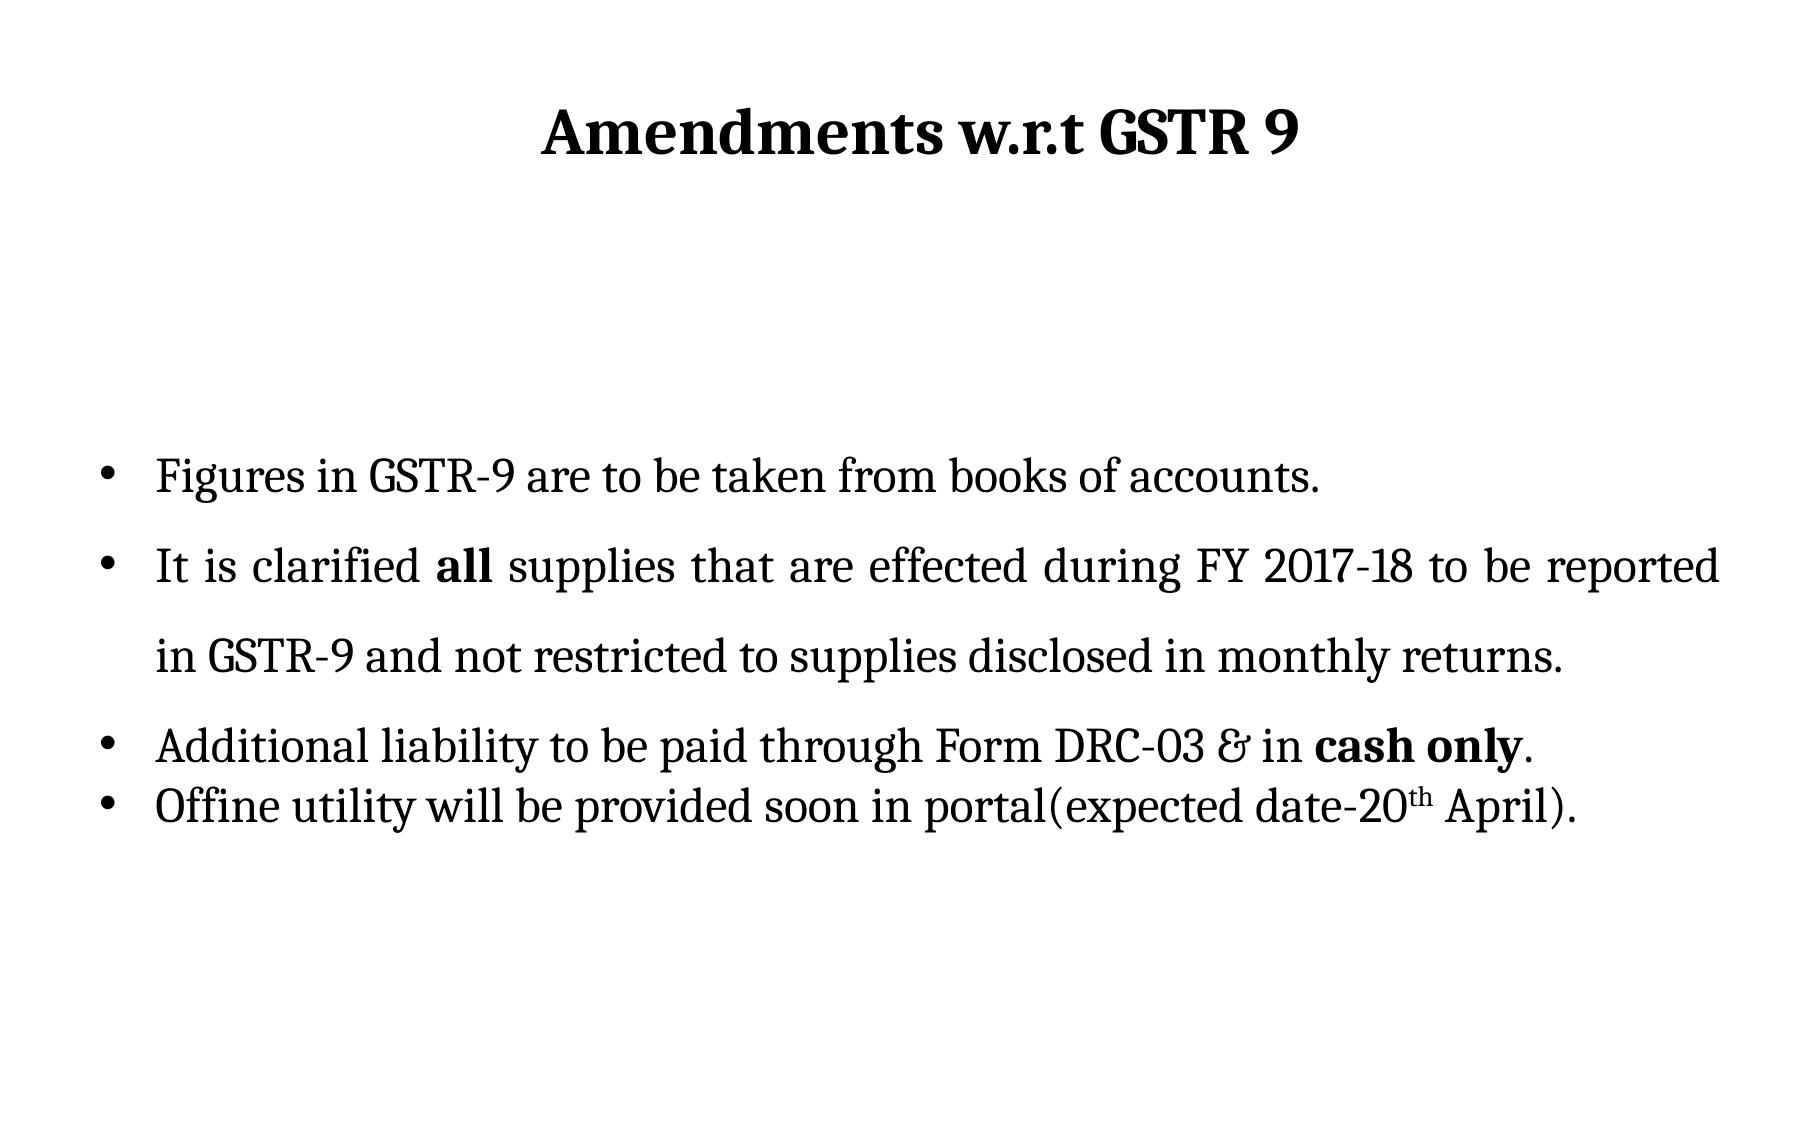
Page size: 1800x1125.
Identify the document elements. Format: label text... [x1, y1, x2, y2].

text_box Amendments w.r.t GSTR 9 [296, 43, 1546, 213]
text_box Figures in GSTR-9 are to be taken from books of accounts. It is clarified all supplies that are effected during FY 2017-18 to be reported in GSTR-9 and not restricted to supplies disclosed in monthly returns. Additional liability to be paid through Form DRC-03 & in cash only. Offine utility will be provided soon in portal(expected date-20th April). [84, 404, 1736, 840]
